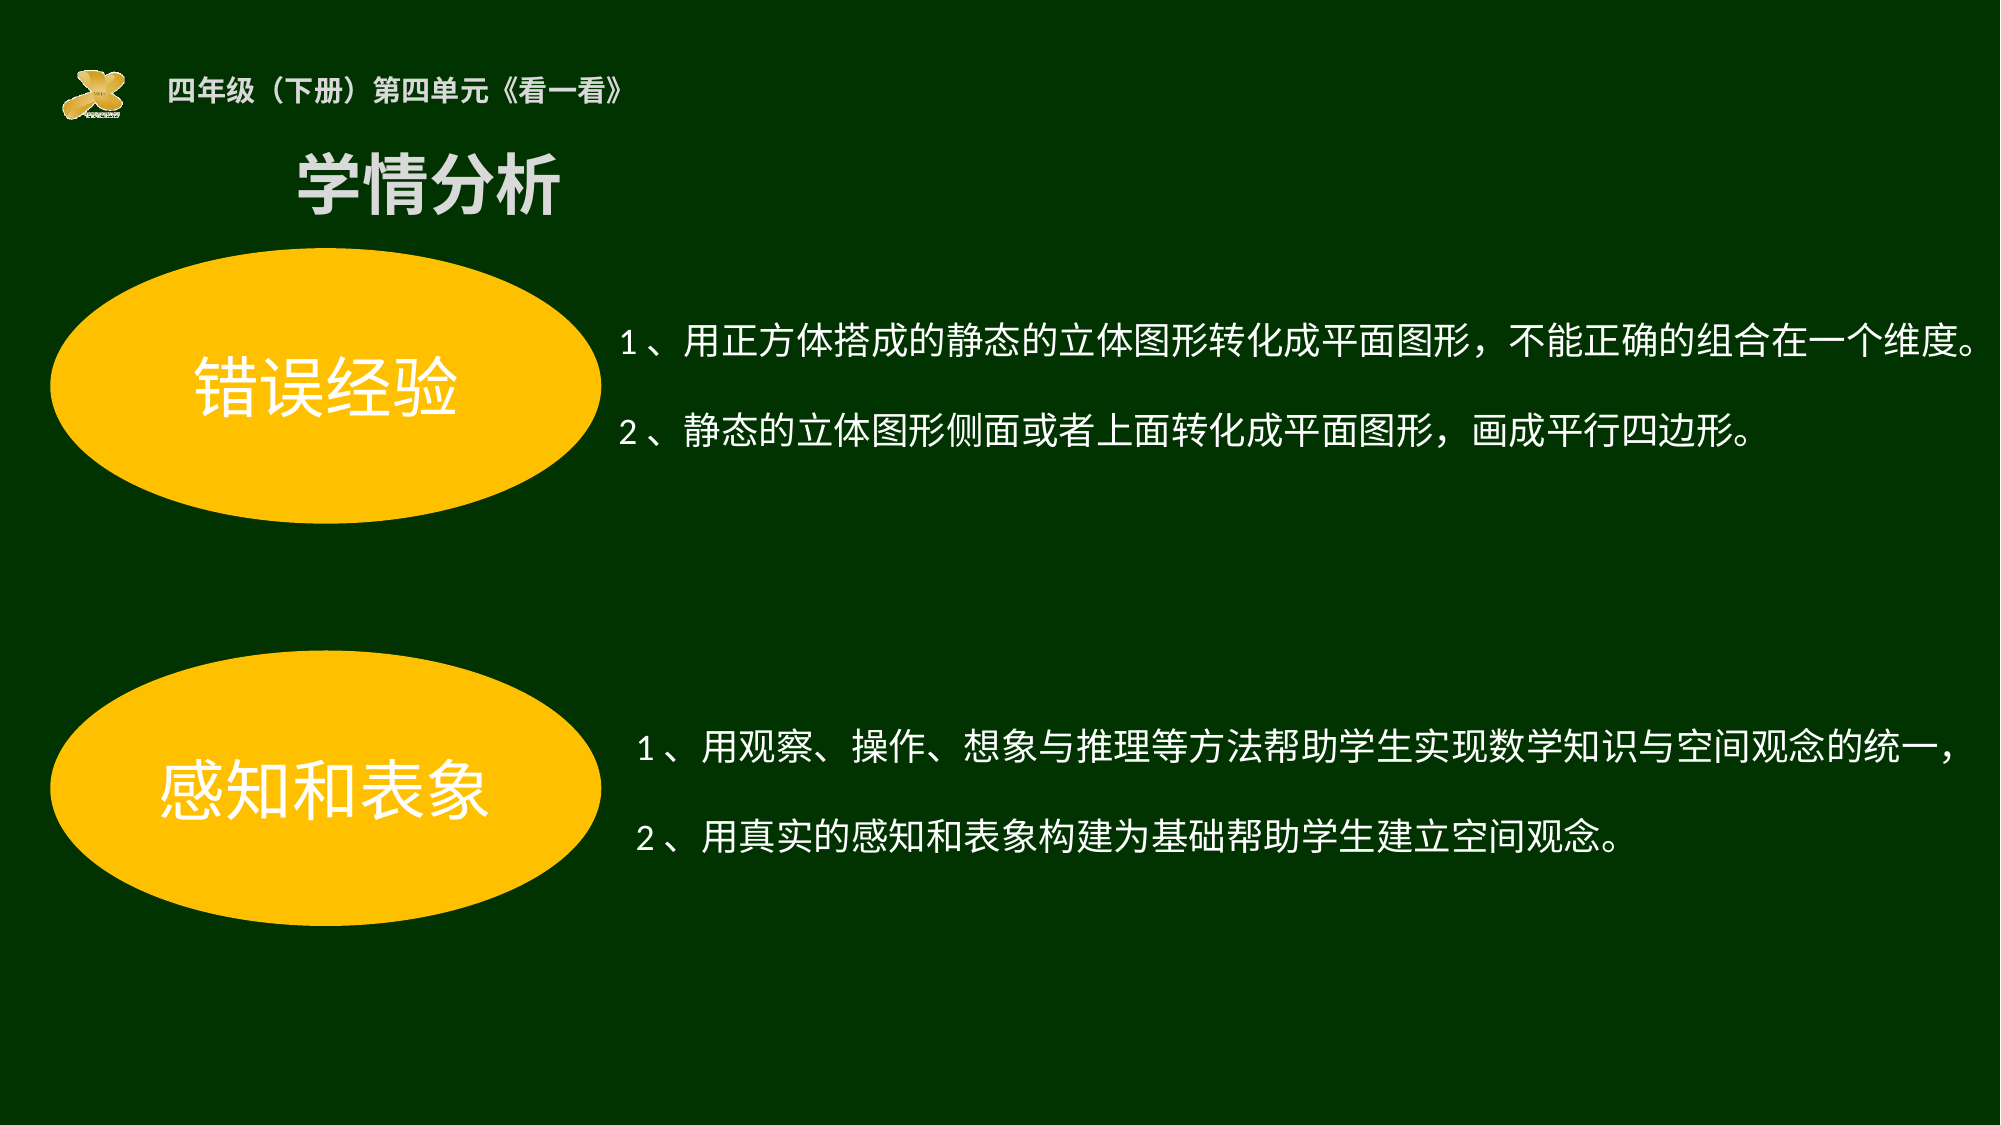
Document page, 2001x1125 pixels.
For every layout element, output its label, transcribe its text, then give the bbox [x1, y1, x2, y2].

text_box 四年级（下册）第四单元《看一看》 学情分析 [153, 65, 685, 230]
text_box 1、用正方体搭成的静态的立体图形转化成平面图形，不能正确的组合在一个维度。 2、静态的立体图形侧面或者上面转化成平面图形，画成平行四边形。 [603, 310, 2000, 460]
text_box 错误经验 [50, 248, 602, 524]
text_box 感知和表象 [50, 650, 602, 926]
text_box 1、用观察、操作、想象与推理等方法帮助学生实现数学知识与空间观念的统一， 2、用真实的感知和表象构建为基础帮助学生建立空间观念。 [620, 716, 1992, 911]
picture [56, 65, 133, 122]
